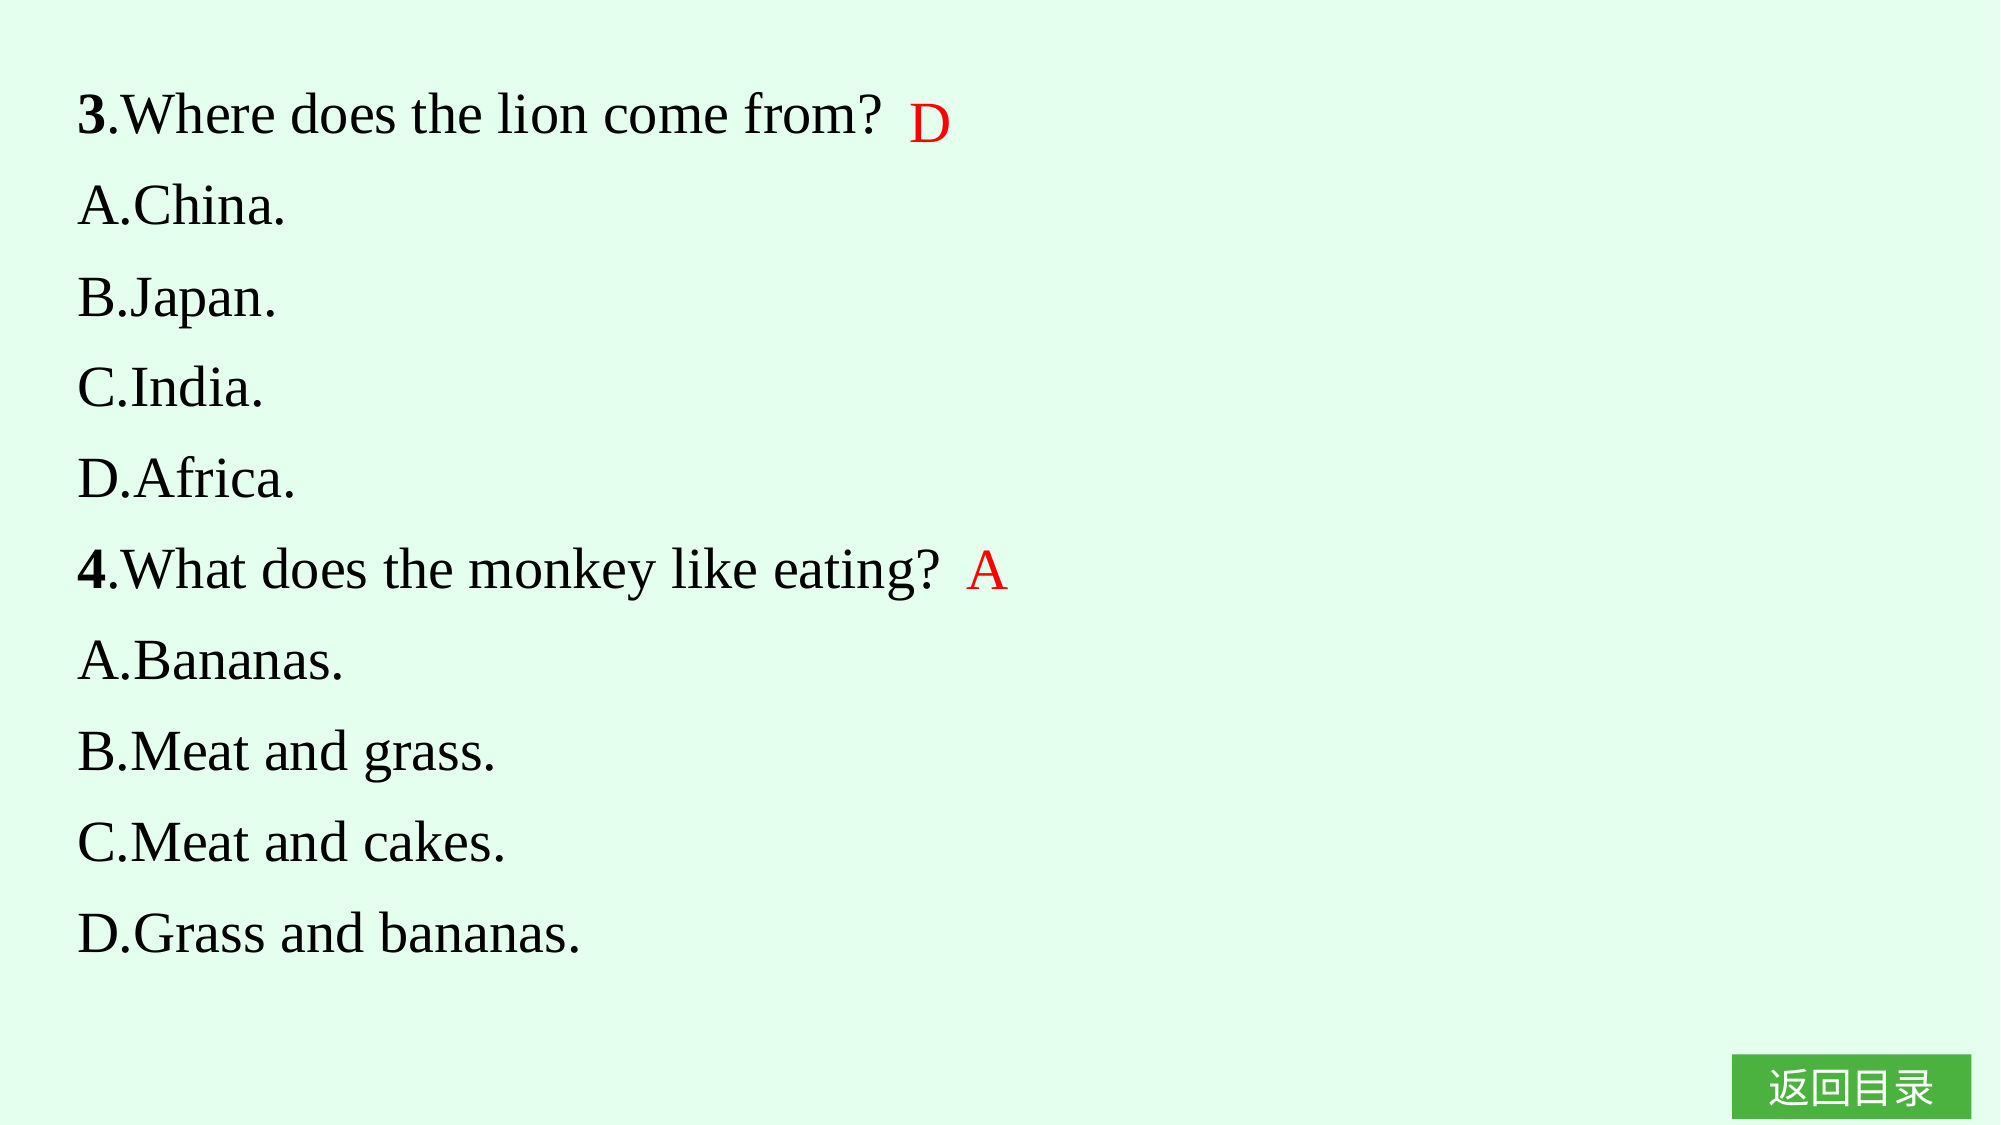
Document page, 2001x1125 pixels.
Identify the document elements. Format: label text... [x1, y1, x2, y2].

text_box A [951, 509, 1024, 609]
text_box D [894, 62, 967, 162]
text_box 3.Where does the lion come from? A.China. B.Japan. C.India. D.Africa. 4.What does the monkey like eating? A.Bananas. B.Meat and grass. C.Meat and cakes. D.Grass and bananas. [62, 47, 1938, 972]
